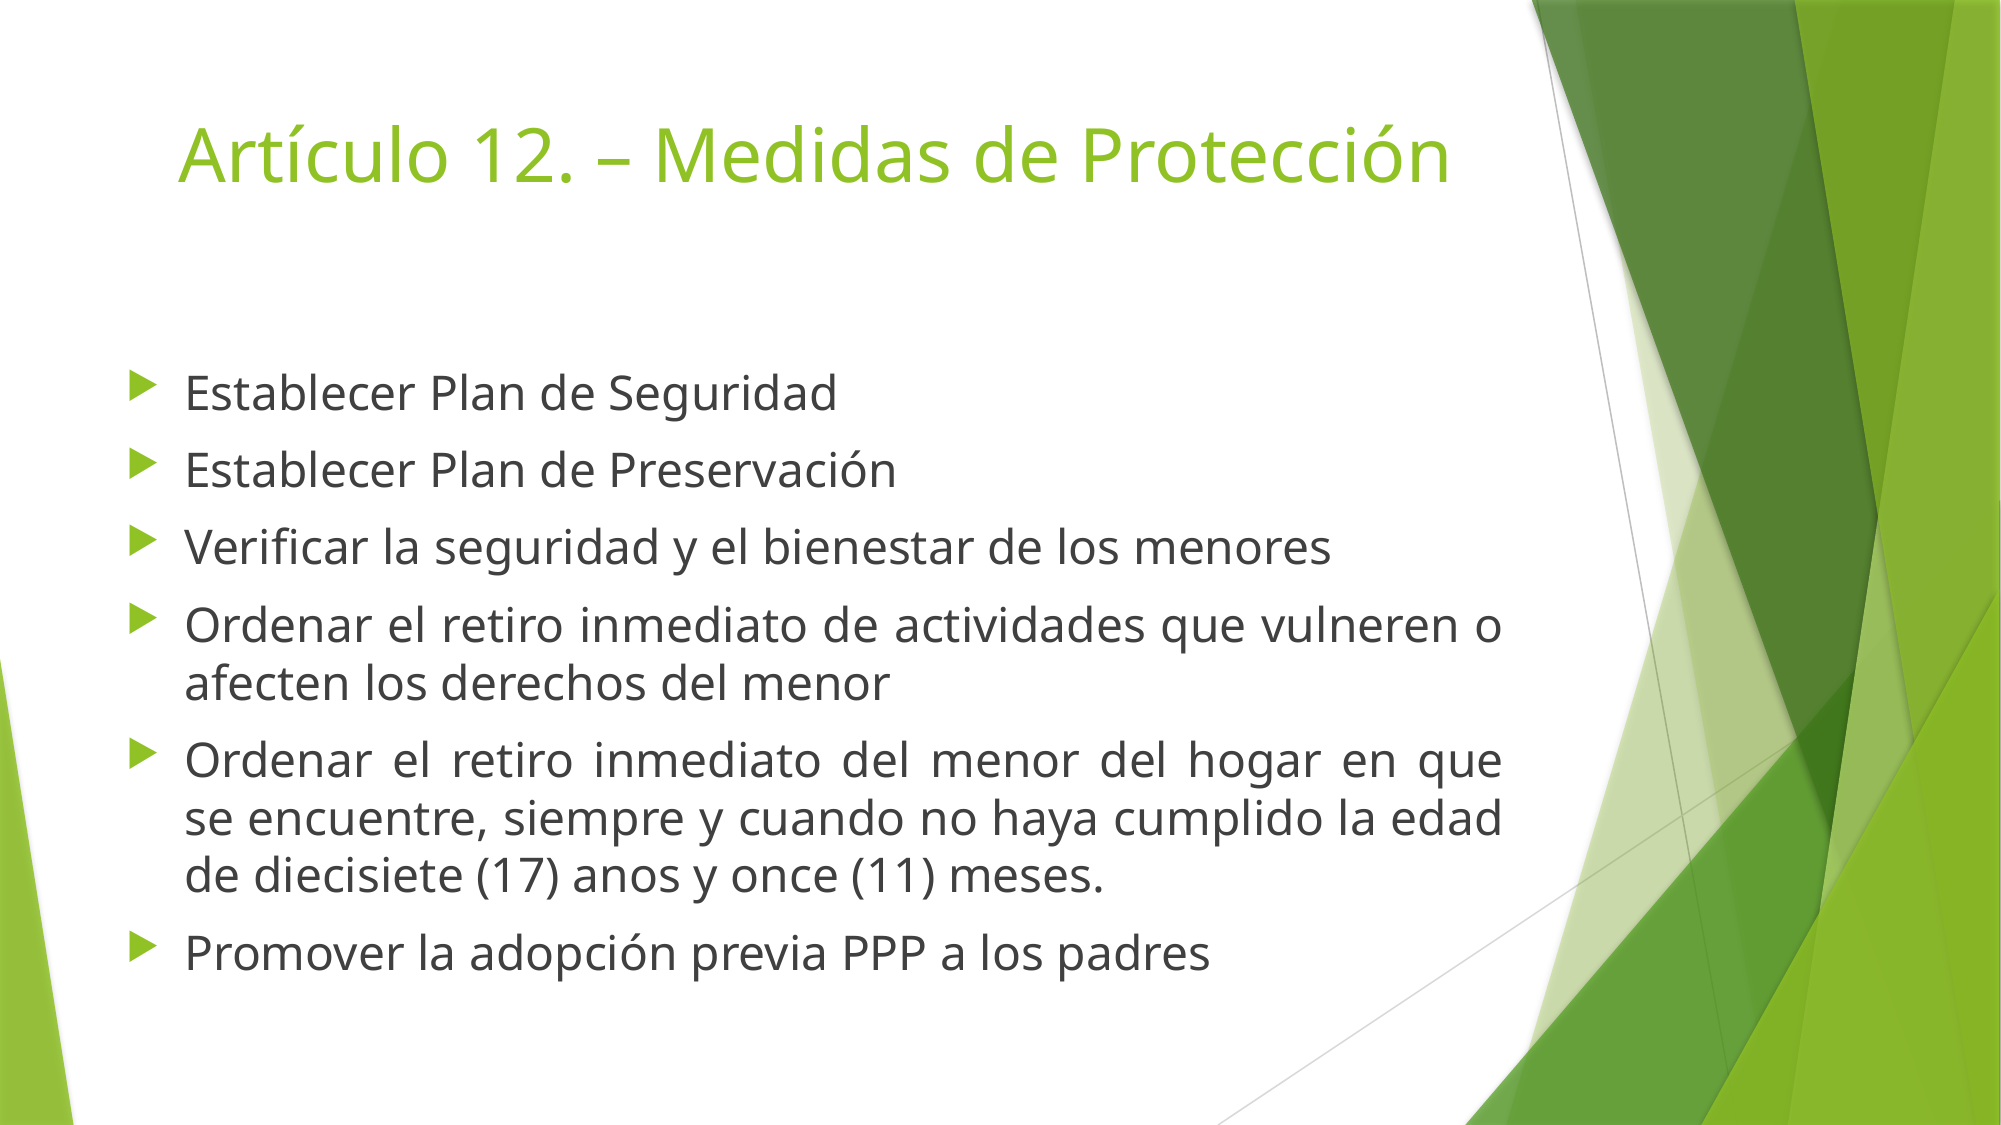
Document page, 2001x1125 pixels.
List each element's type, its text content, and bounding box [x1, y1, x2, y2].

list Establecer Plan de Seguridad Establecer Plan de Preservación Verificar la seguridad y el bienestar de los menores Ordenar el retiro inmediato de actividades que vulneren o afecten los derechos del menor Ordenar el retiro inmediato del menor del hogar en que se encuentre, siempre y cuando no haya cumplido la edad de diecisiete (17) anos y once (11) meses. Promover la adopción previa PPP a los padres [111, 354, 1522, 992]
title Artículo 12. – Medidas de Protección [111, 99, 1522, 317]
